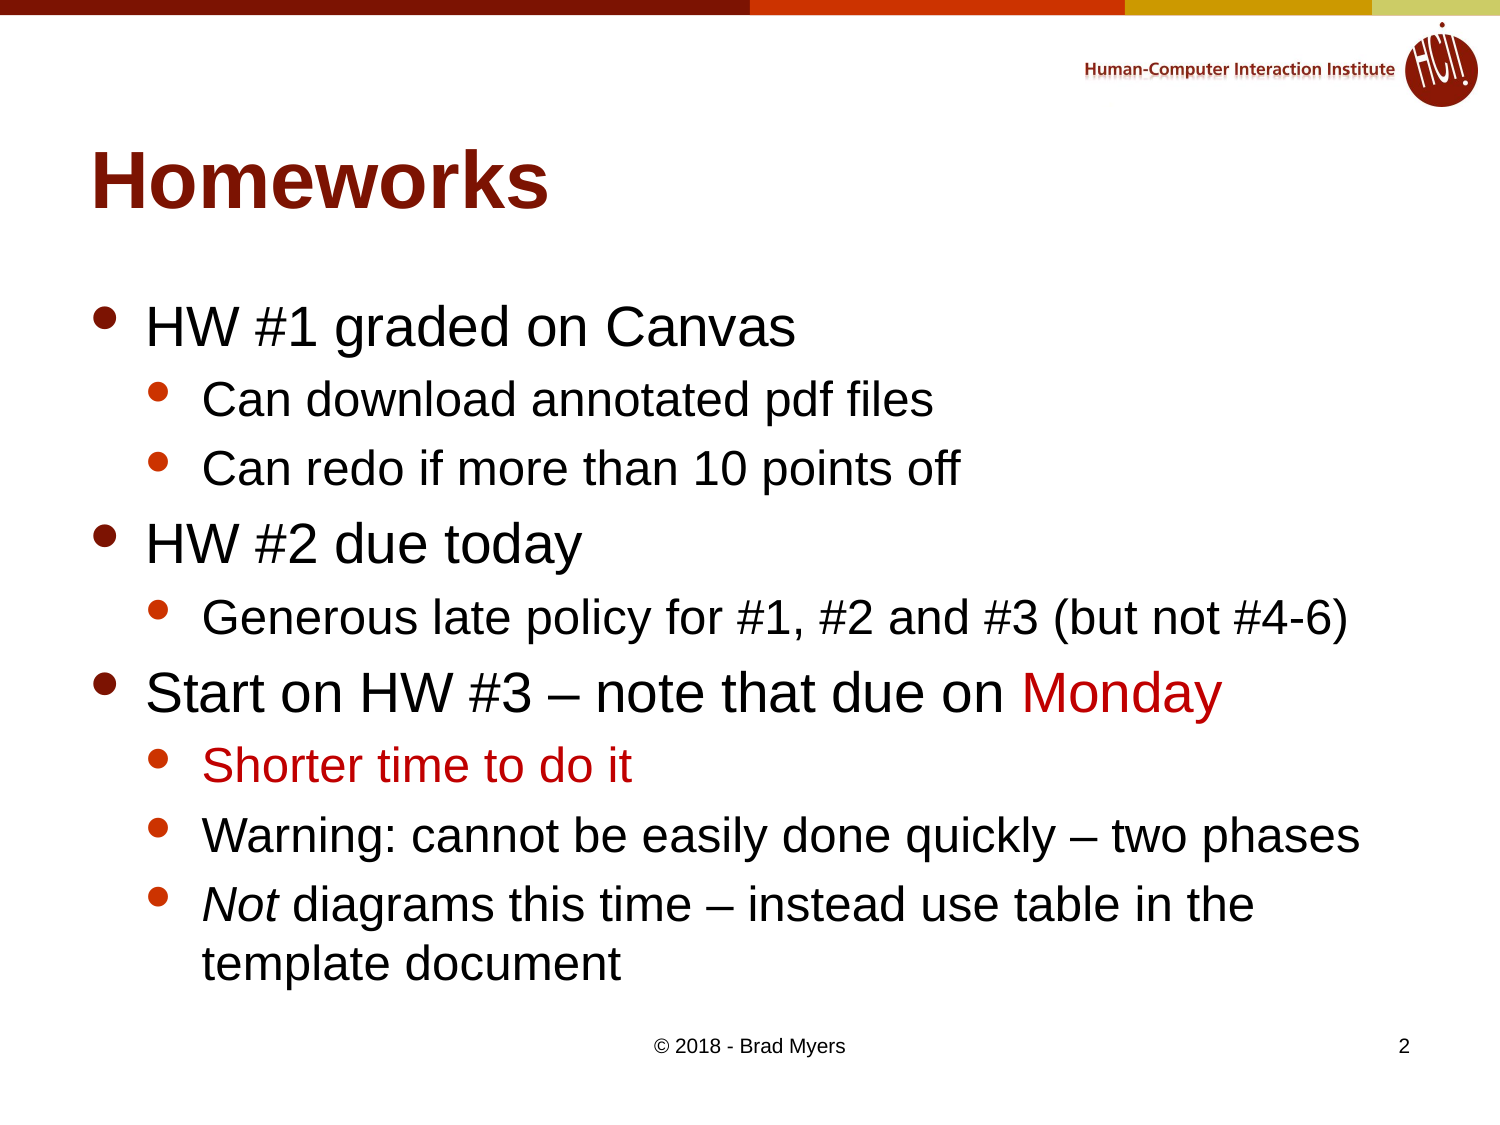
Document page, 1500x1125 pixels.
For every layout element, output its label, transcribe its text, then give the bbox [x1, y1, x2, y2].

title Homeworks [74, 19, 1313, 233]
slide_number 2 [1074, 1024, 1426, 1101]
list HW #1 graded on Canvas Can download annotated pdf files Can redo if more than 10 points off HW #2 due today Generous late policy for #1, #2 and #3 (but not #4-6) Start on HW #3 – note that due on Monday Shorter time to do it Warning: cannot be easily done quickly – two phases Not diagrams this time – instead use table in the template document [74, 281, 1426, 1006]
picture [1313, 22, 1478, 107]
footer © 2018 - Brad Myers [512, 1024, 988, 1101]
